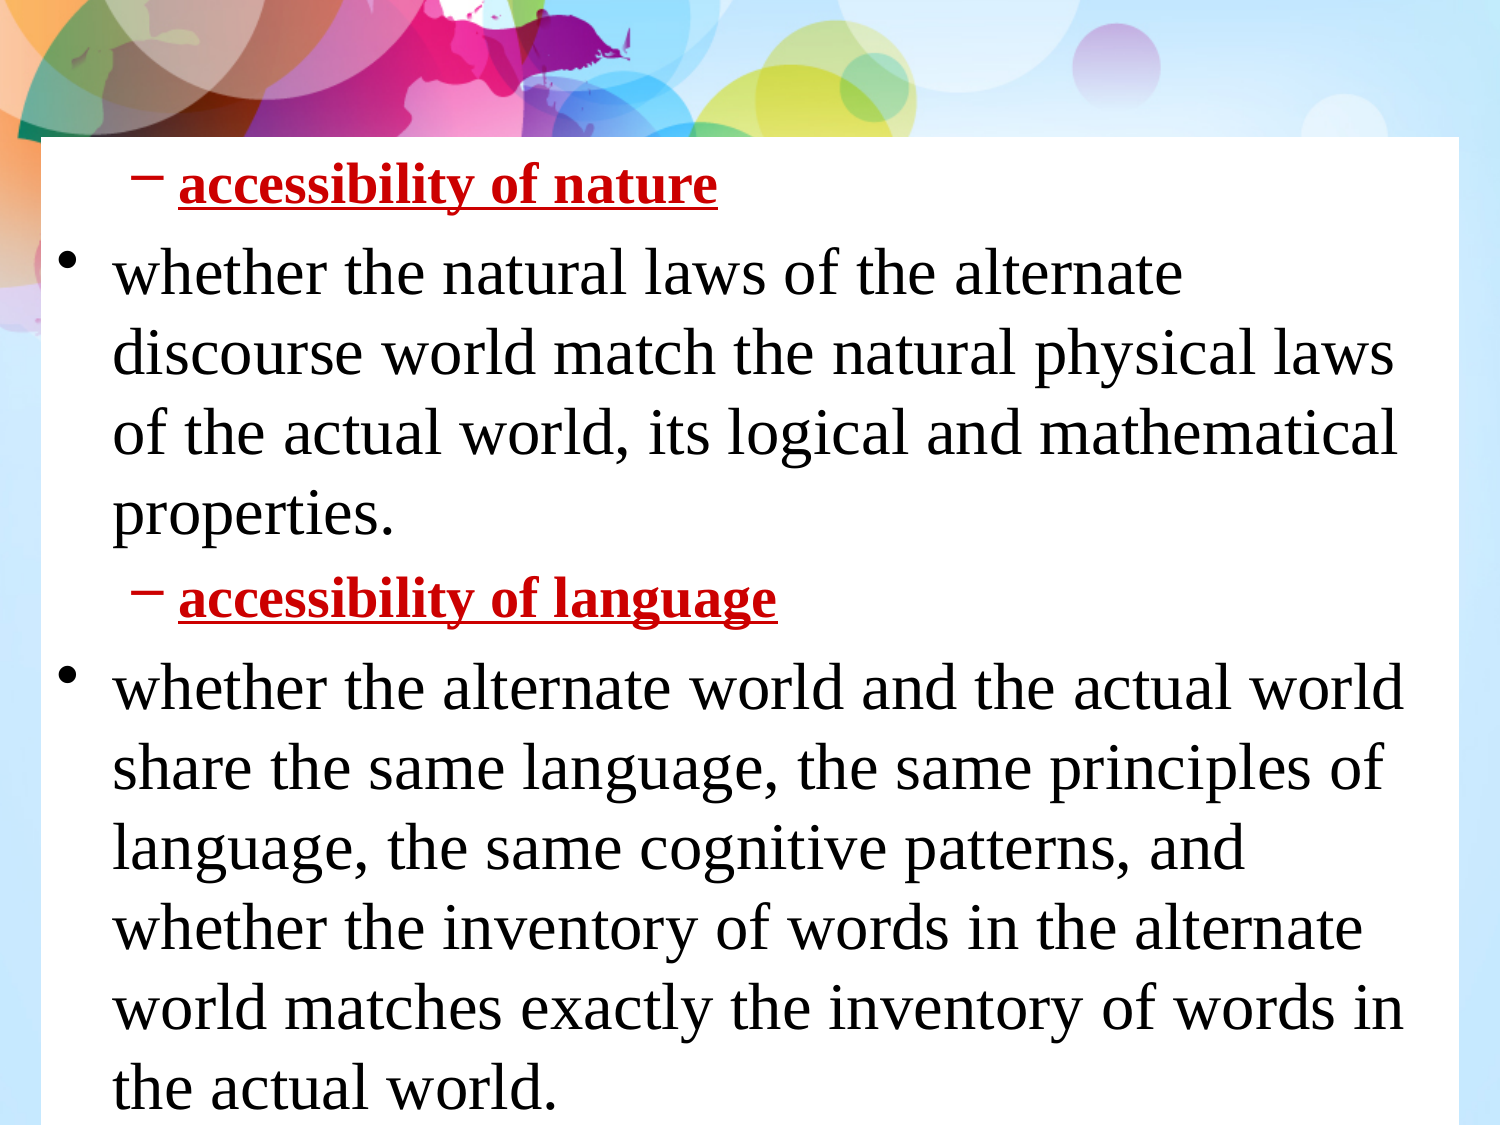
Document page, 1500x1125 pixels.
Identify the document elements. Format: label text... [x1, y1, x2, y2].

picture [0, 0, 1500, 1125]
list accessibility of nature whether the natural laws of the alternate discourse world match the natural physical laws of the actual world, its logical and mathematical properties. accessibility of language whether the alternate world and the actual world share the same language, the same principles of language, the same cognitive patterns, and whether the inventory of words in the alternate world matches exactly the inventory of words in the actual world. [40, 136, 1460, 1125]
